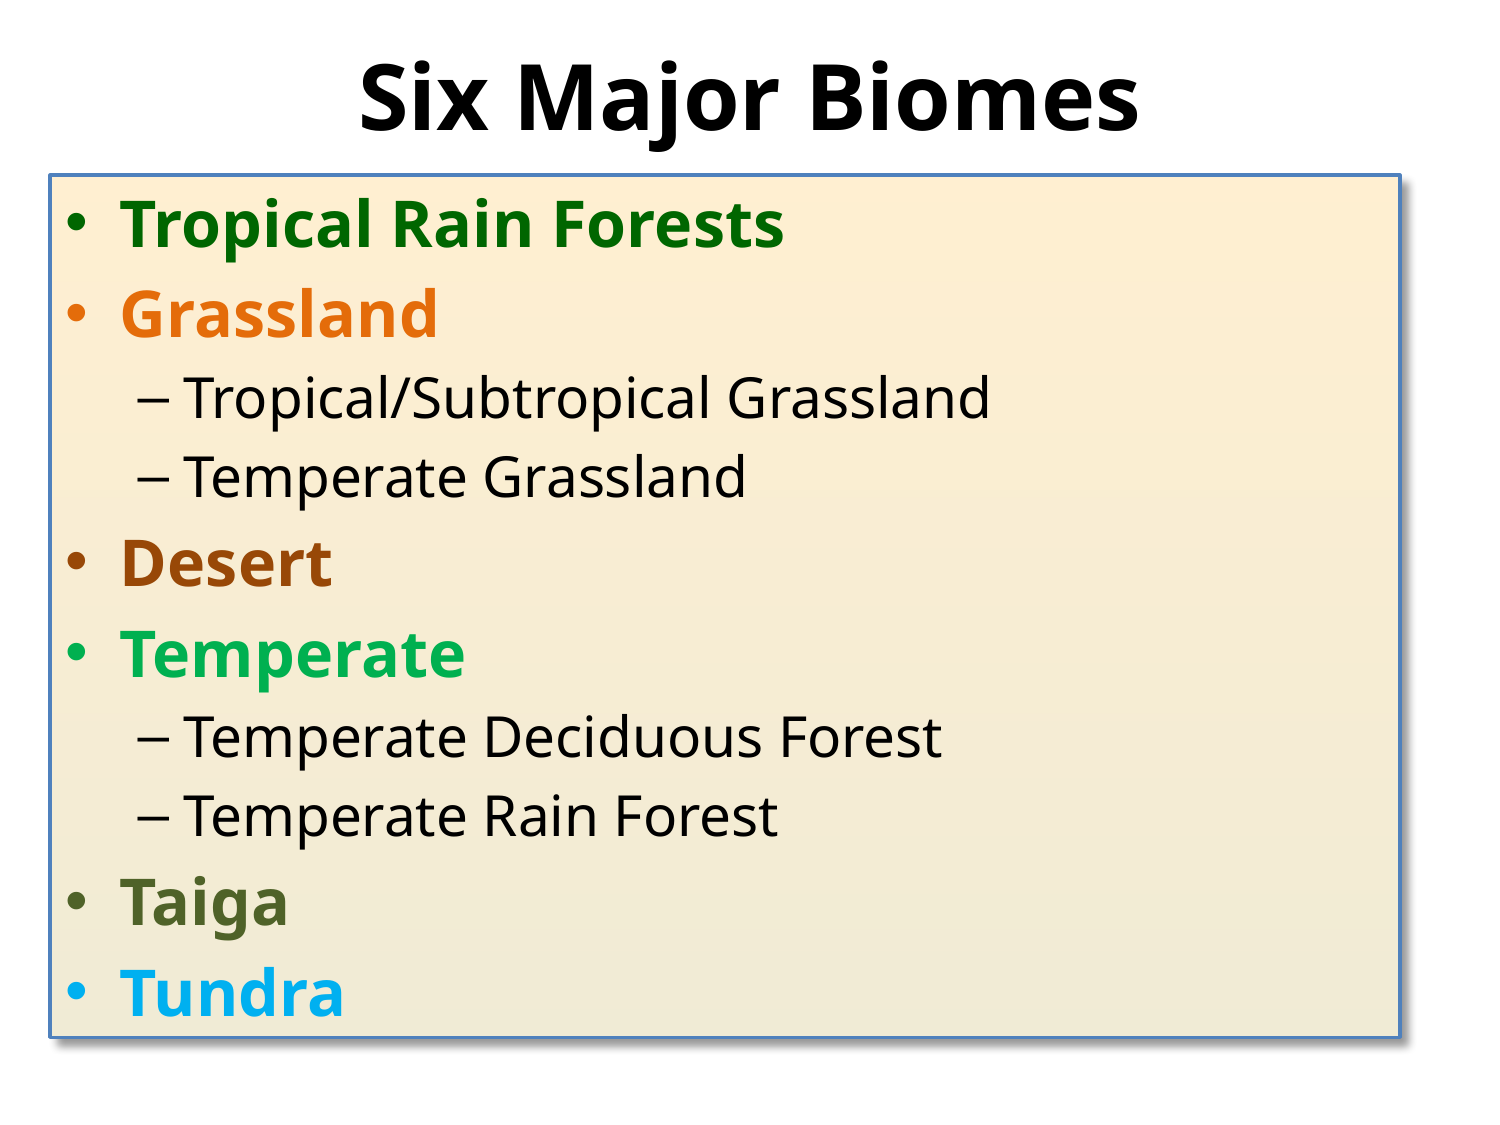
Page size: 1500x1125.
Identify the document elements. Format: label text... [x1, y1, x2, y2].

list Tropical Rain Forests Grassland Tropical/Subtropical Grassland Temperate Grassland Desert Temperate Temperate Deciduous Forest Temperate Rain Forest Taiga Tundra [50, 174, 1400, 1038]
title Six Major Biomes [75, 0, 1425, 188]
